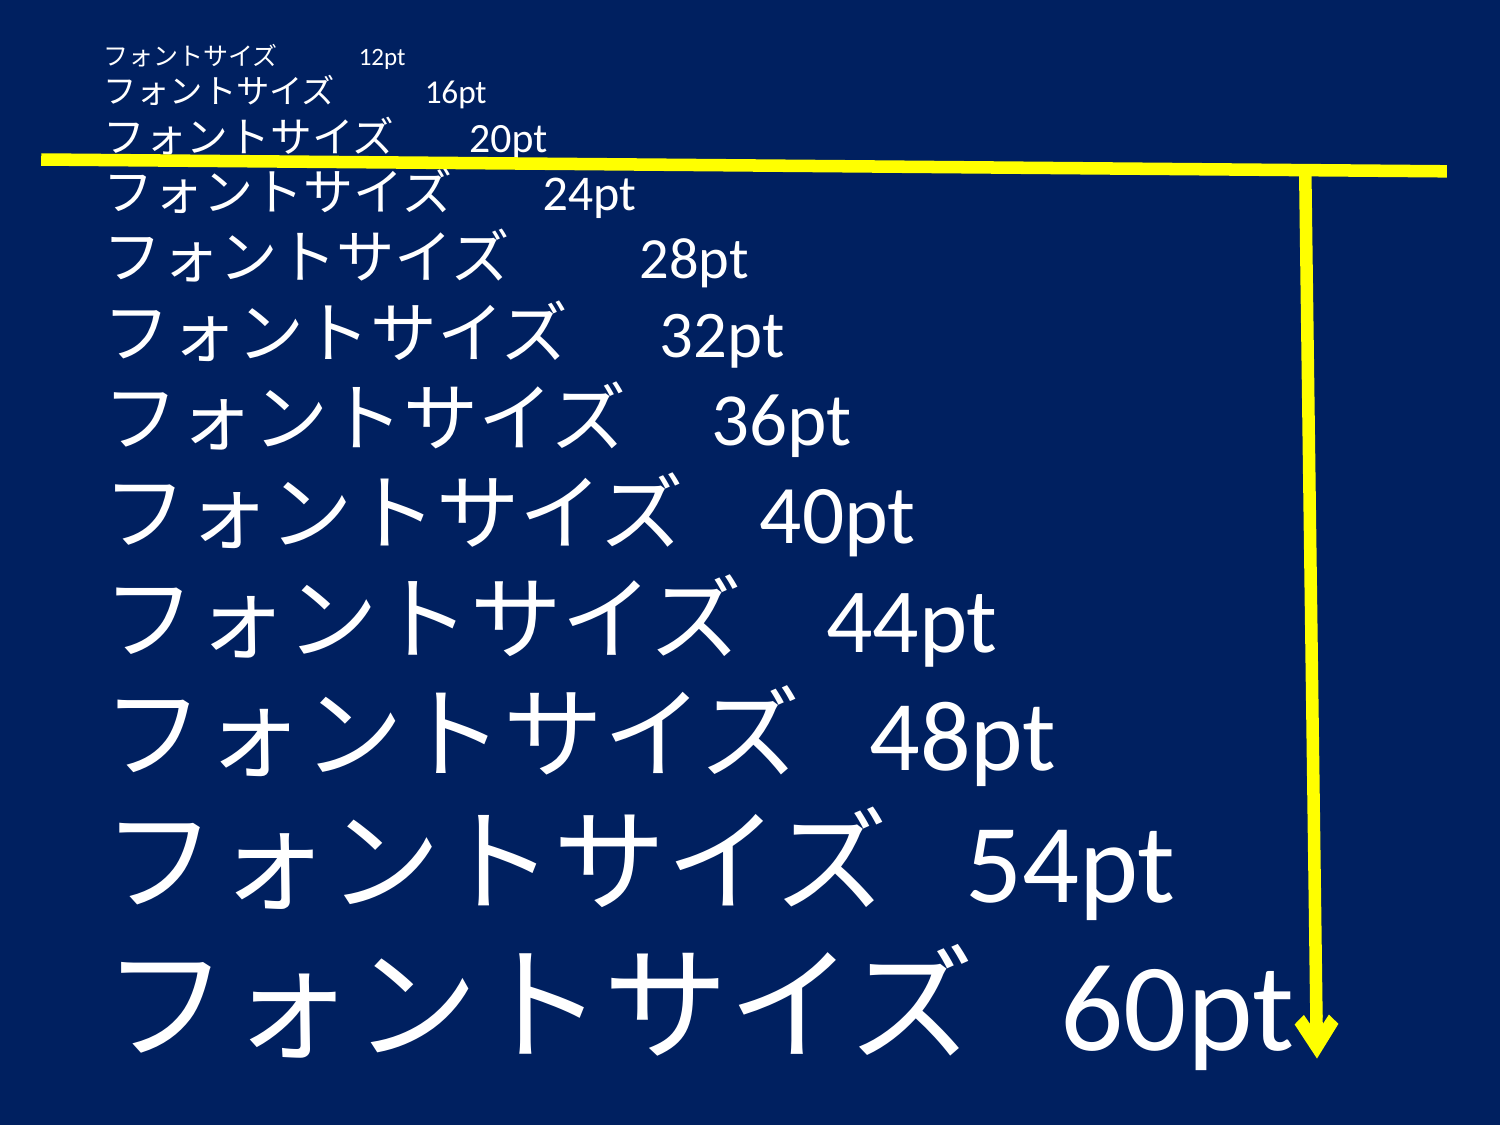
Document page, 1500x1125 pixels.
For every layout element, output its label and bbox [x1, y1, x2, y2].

text_box [41, 159, 1448, 1059]
